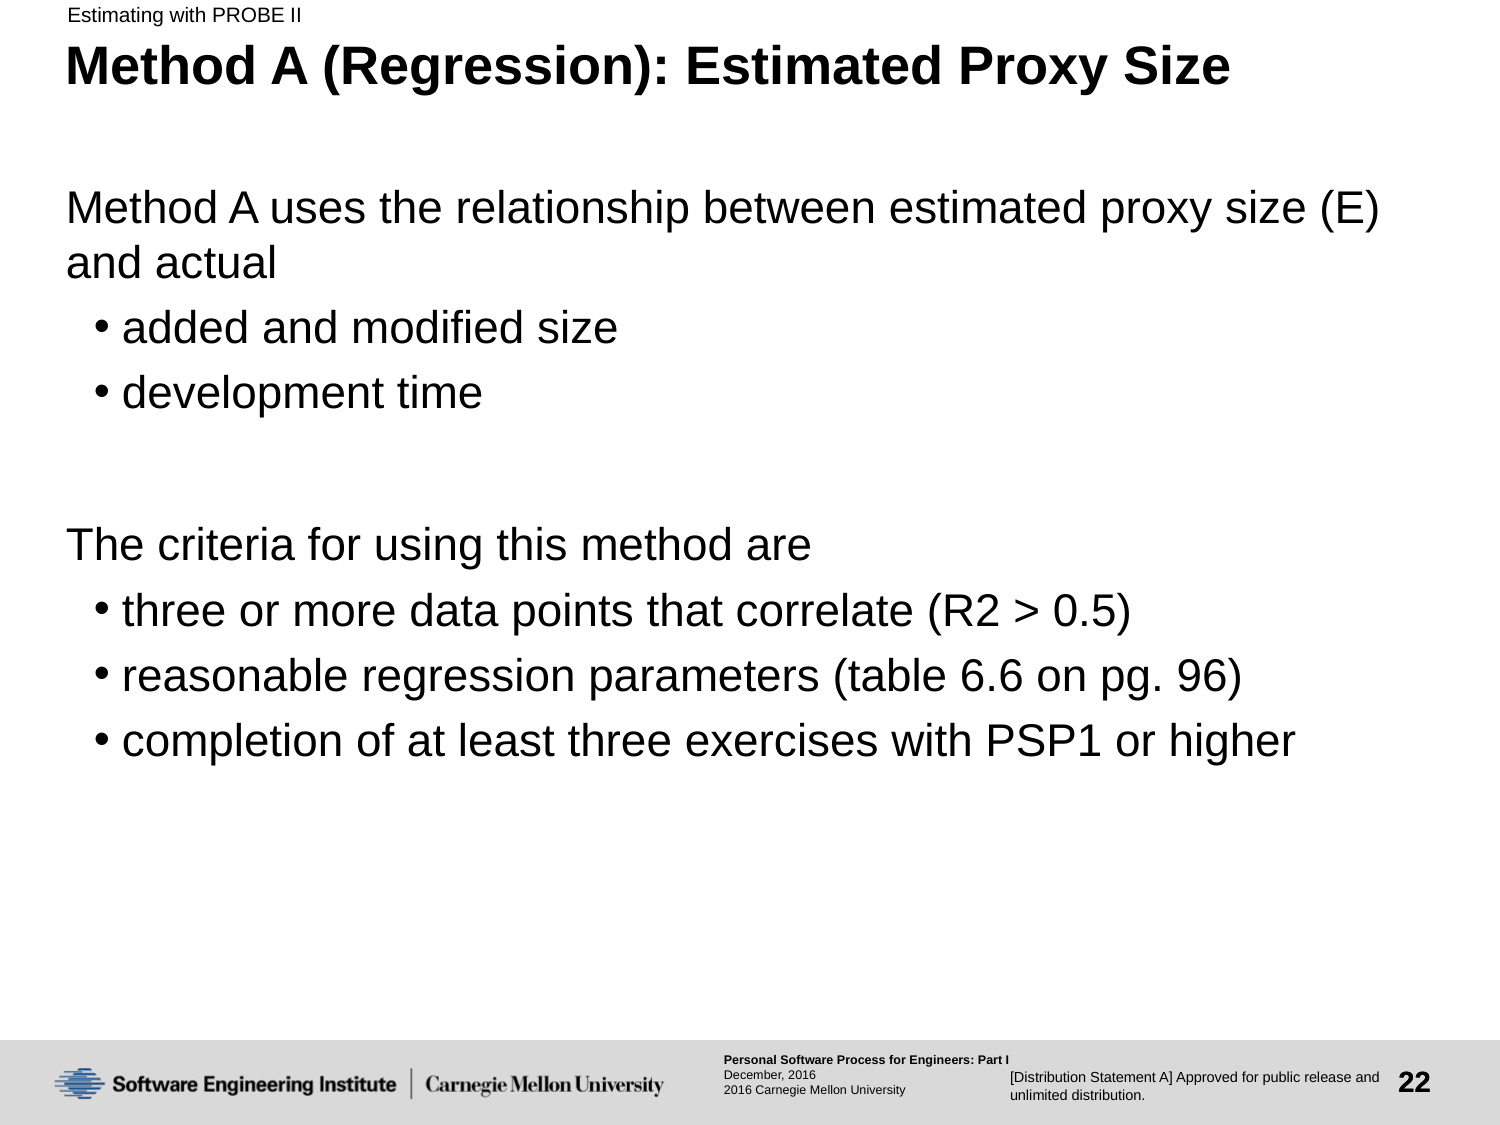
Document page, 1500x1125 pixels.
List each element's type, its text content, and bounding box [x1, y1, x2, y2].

picture [46, 1061, 673, 1104]
title Method A (Regression): Estimated Proxy Size [65, 37, 1313, 148]
list Method A uses the relationship between estimated proxy size (E) and actual added and modified size development time The criteria for using this method are three or more data points that correlate (R2 > 0.5) reasonable regression parameters (table 6.6 on pg. 96) completion of at least three exercises with PSP1 or higher [65, 177, 1431, 1000]
text_box Estimating with PROBE II [67, 1, 752, 27]
